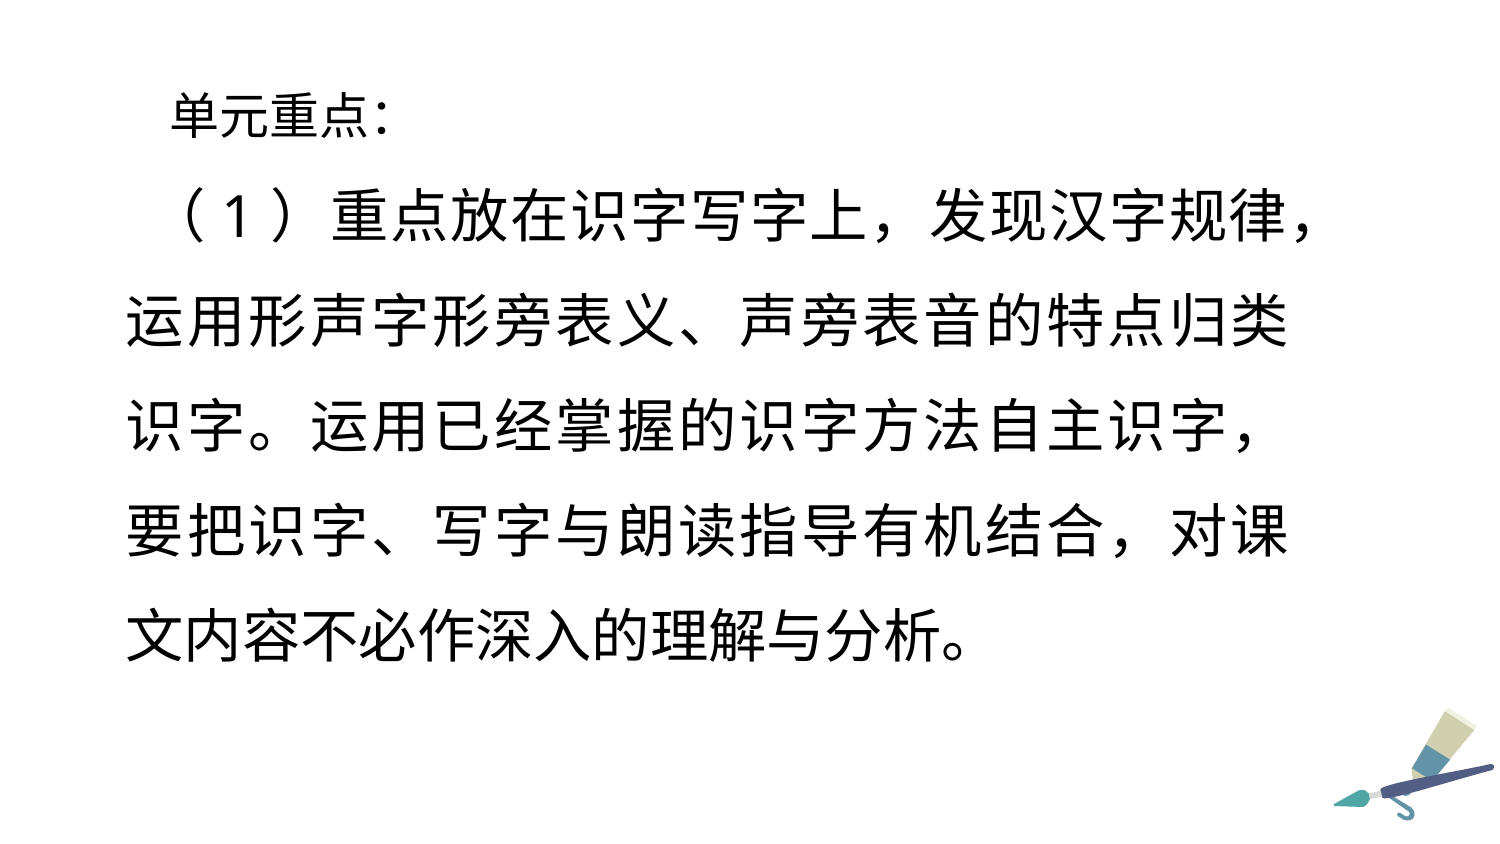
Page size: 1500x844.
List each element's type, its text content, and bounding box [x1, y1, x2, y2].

text_box 单元重点： （1）重点放在识字写字上，发现汉字规律，运用形声字形旁表义、声旁表音的特点归类识字。运用已经掌握的识字方法自主识字，要把识字、写字与朗读指导有机结合，对课文内容不必作深入的理解与分析。 [111, 47, 1304, 677]
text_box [1358, 708, 1481, 844]
